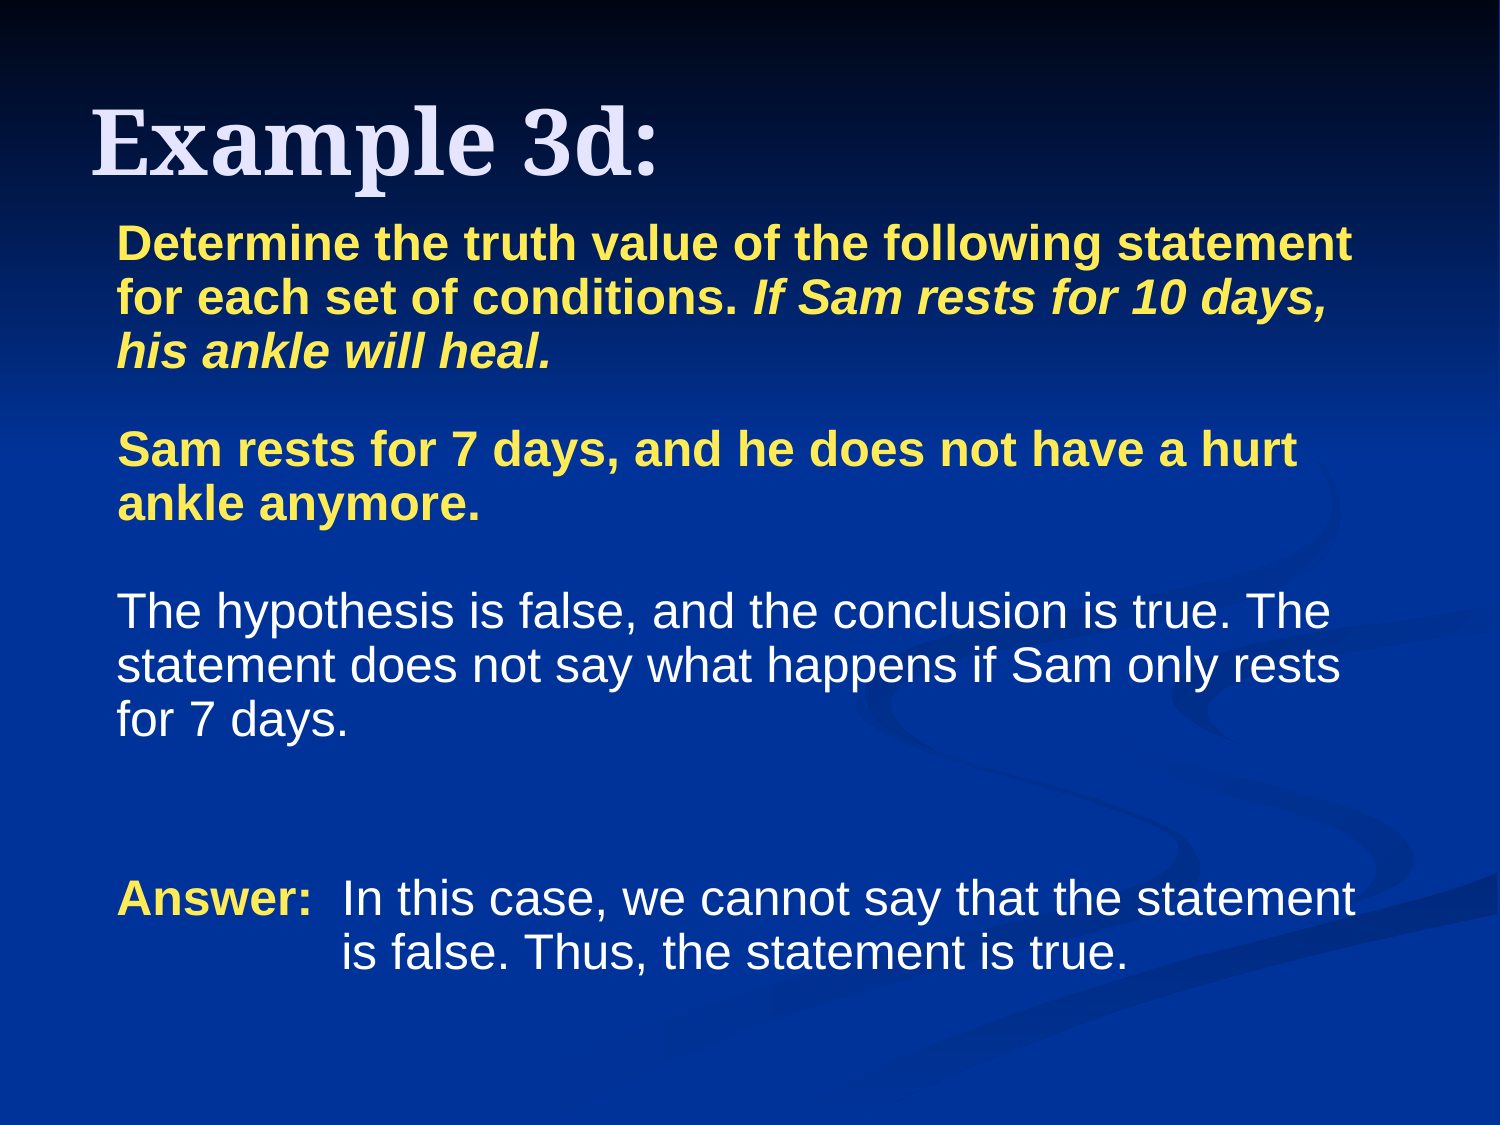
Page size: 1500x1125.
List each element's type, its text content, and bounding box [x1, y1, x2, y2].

text_box Sam rests for 7 days, and he does not have a hurt ankle anymore. [102, 415, 1419, 494]
text_box The hypothesis is false, and the conclusion is true. The statement does not say what happens if Sam only rests for 7 days. [101, 577, 1412, 656]
title Example 3d: [74, 44, 1426, 233]
text_box Answer: In this case, we cannot say that the statement is false. Thus, the statement is true. [101, 865, 1393, 988]
text_box Determine the truth value of the following statement for each set of conditions. If Sam rests for 10 days, his ankle will heal. [101, 233, 1418, 288]
